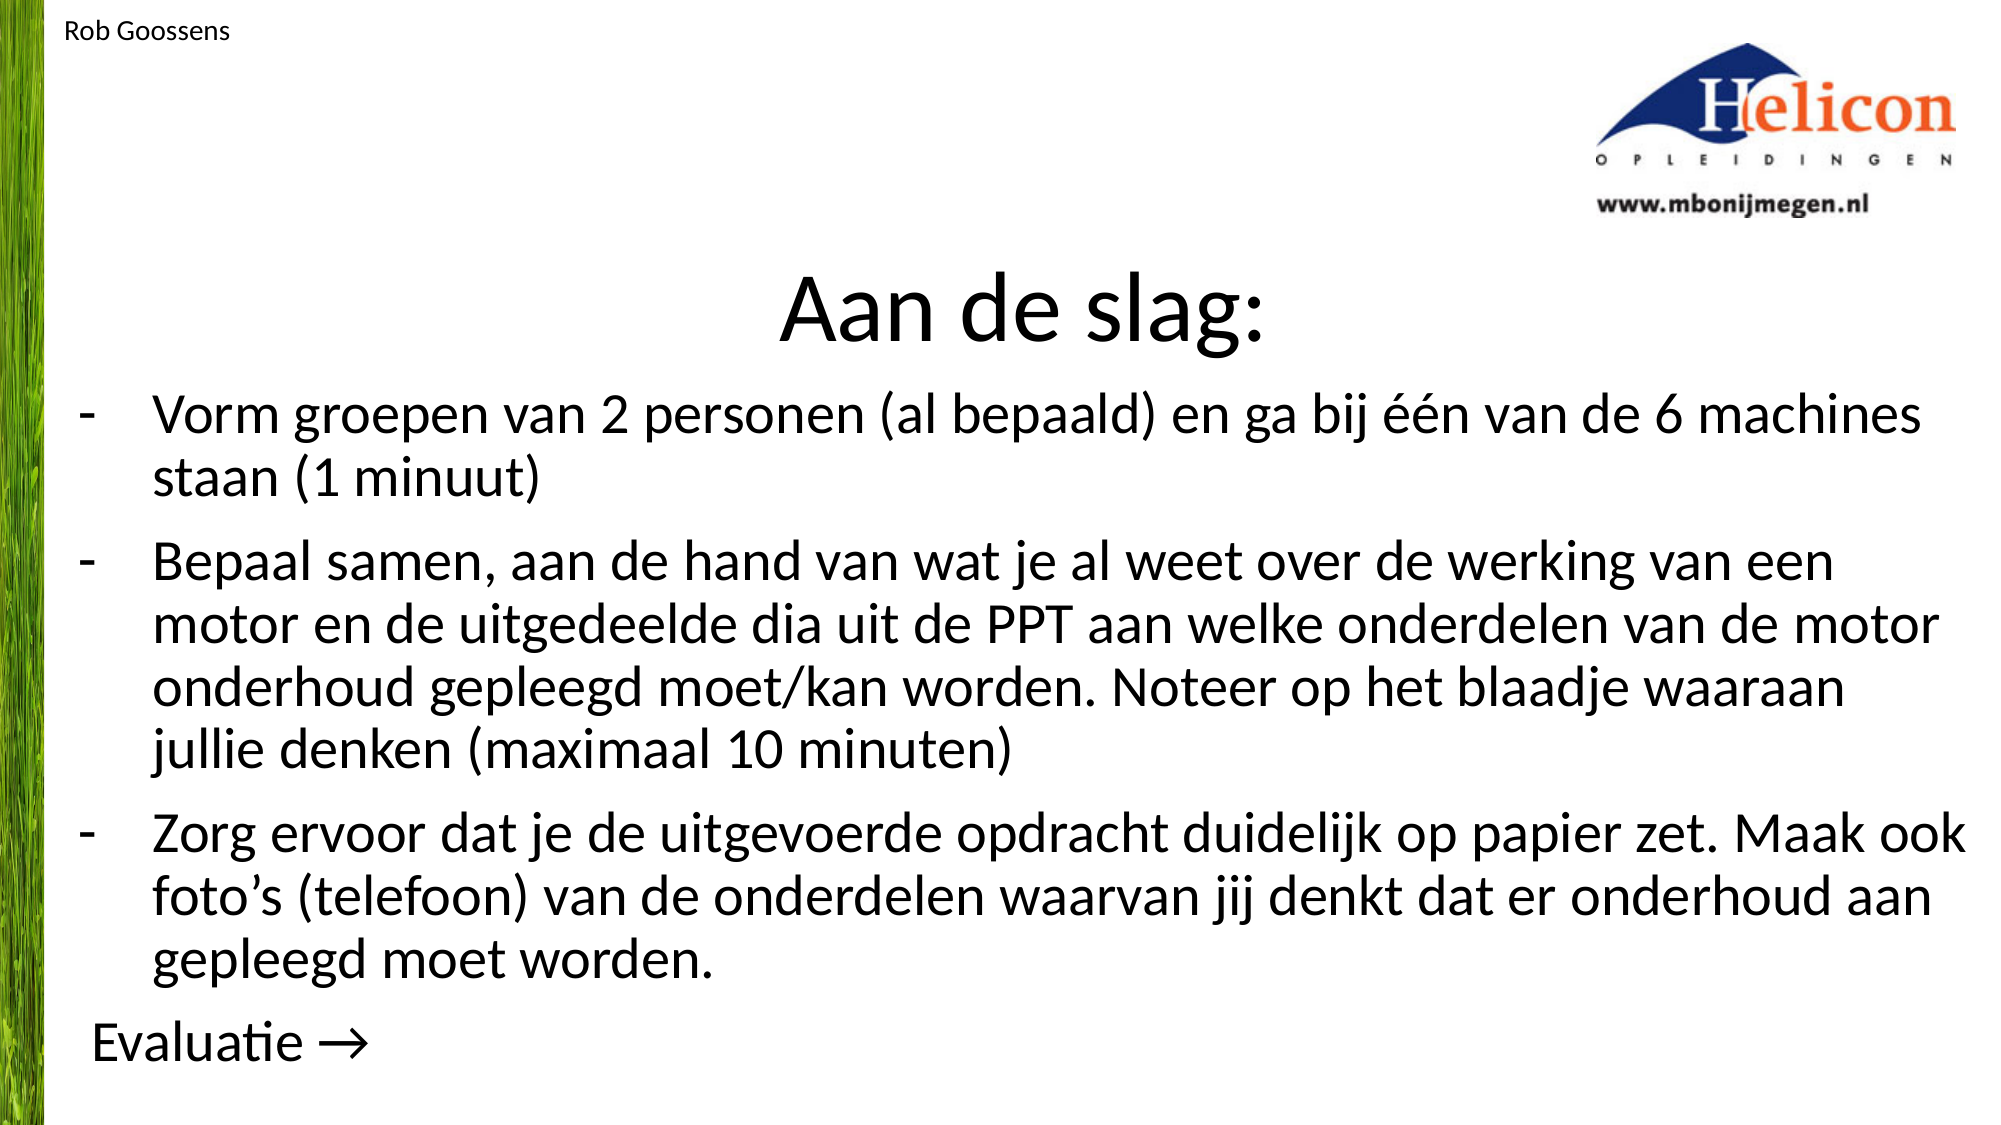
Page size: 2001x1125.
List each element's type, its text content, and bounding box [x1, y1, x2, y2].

text_box Rob Goossens [49, 3, 250, 54]
text_box [0, 0, 45, 1125]
subtitle Aan de slag: Vorm groepen van 2 personen (al bepaald) en ga bij één van de 6 machines staan (1 minuut) Bepaal samen, aan de hand van wat je al weet over de werking van een motor en de uitgedeelde dia uit de PPT aan welke onderdelen van de motor onderhoud gepleegd moet/kan worden. Noteer op het blaadje waaraan jullie denken (maximaal 10 minuten) Zorg ervoor dat je de uitgevoerde opdracht duidelijk op papier zet. Maak ook foto’s (telefoon) van de onderdelen waarvan jij denkt dat er onderhoud aan gepleegd moet worden. Evaluatie → [62, 247, 1985, 1085]
picture [1596, 43, 1956, 218]
